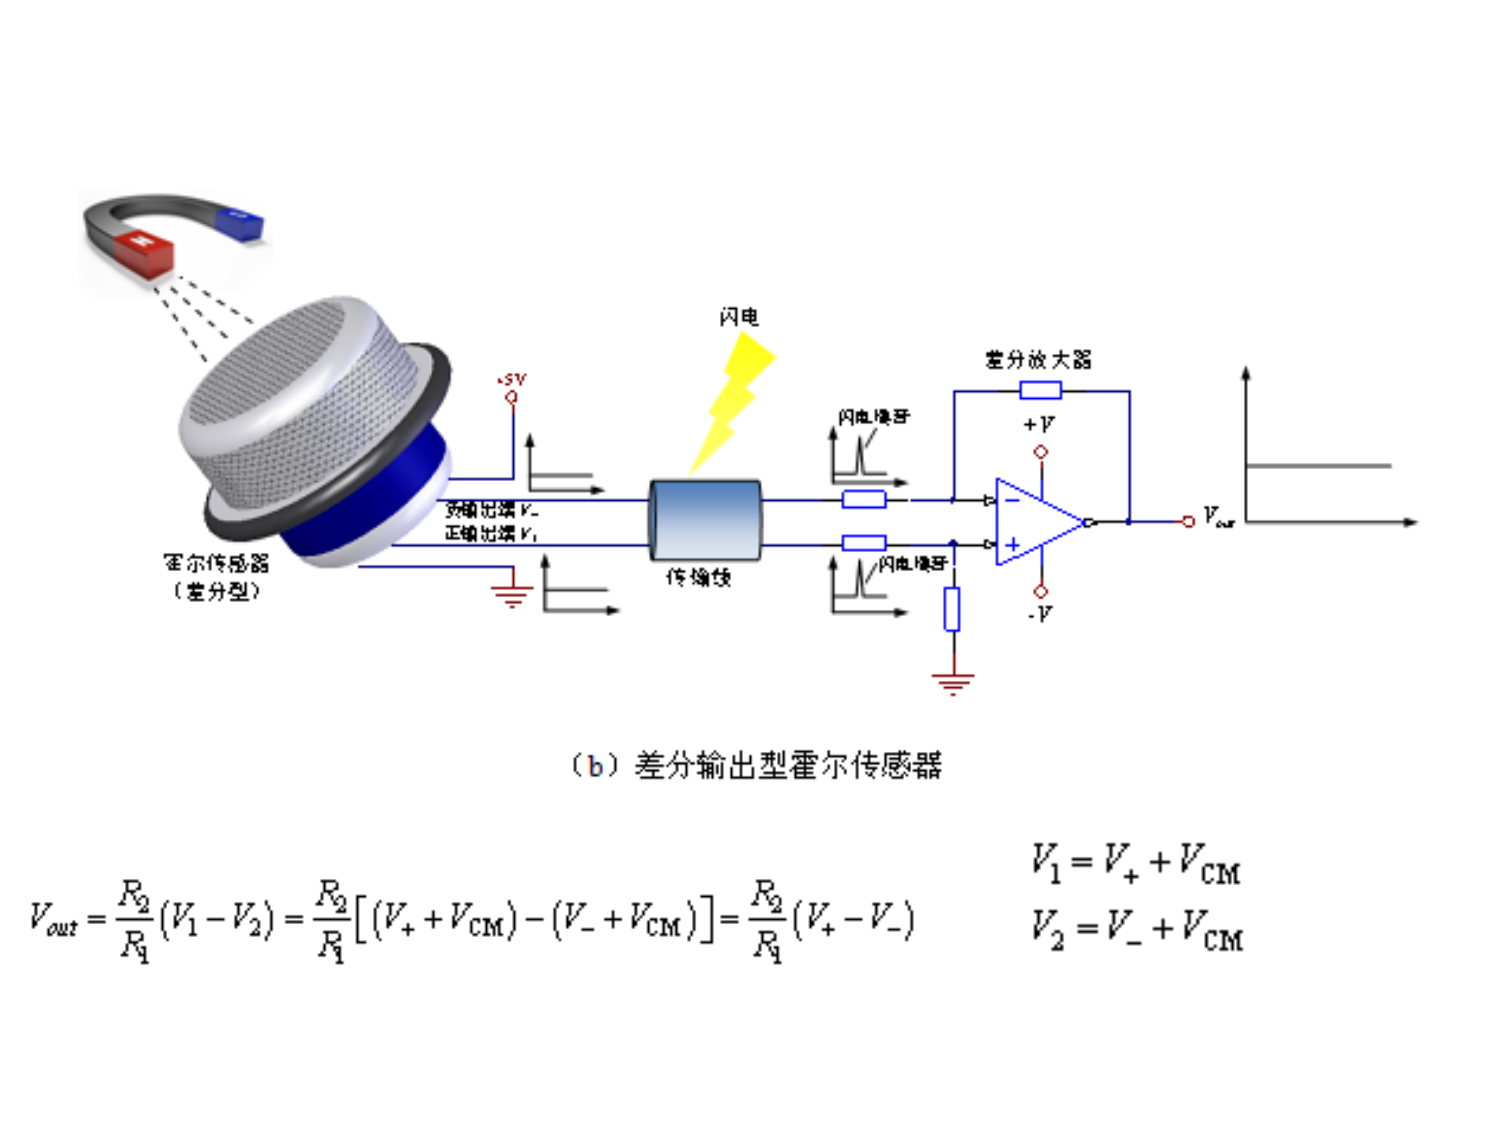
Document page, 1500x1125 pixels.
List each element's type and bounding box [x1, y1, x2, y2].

picture [1012, 823, 1261, 966]
picture [0, 873, 929, 975]
picture [46, 175, 1435, 790]
